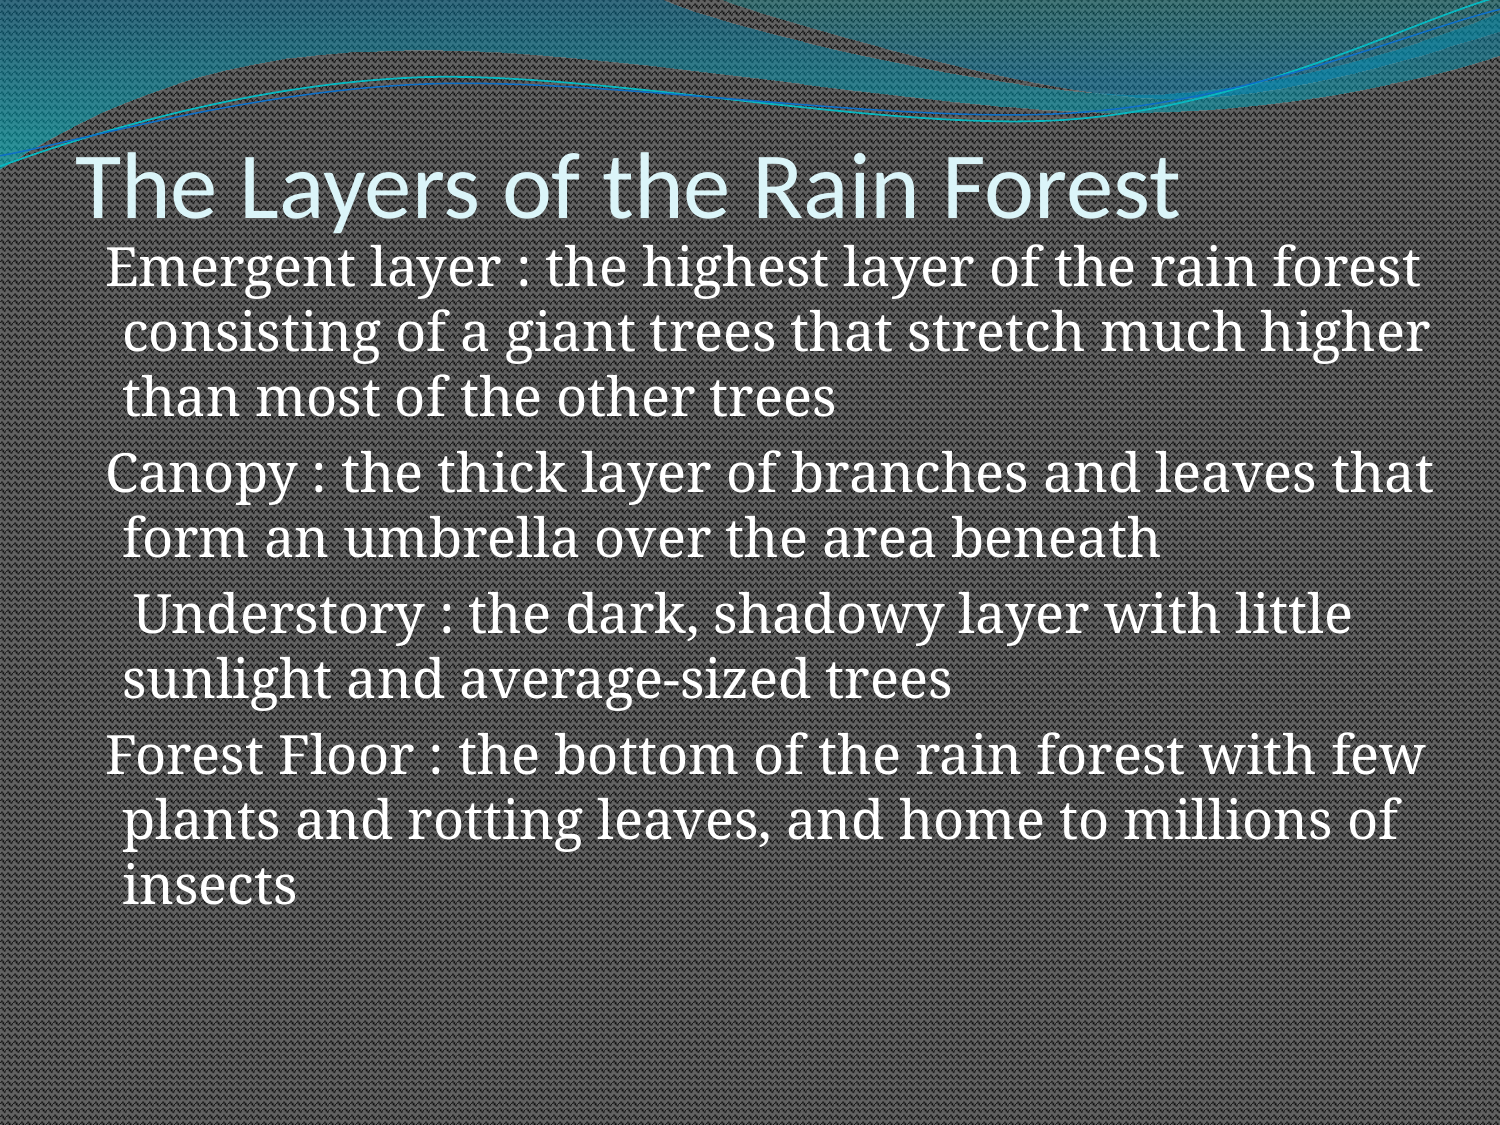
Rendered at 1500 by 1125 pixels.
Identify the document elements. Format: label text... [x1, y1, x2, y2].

title The Layers of the Rain Forest [75, 115, 1425, 224]
list Emergent layer : the highest layer of the rain forest consisting of a giant trees that stretch much higher than most of the other trees Canopy : the thick layer of branches and leaves that form an umbrella over the area beneath Understory : the dark, shadowy layer with little sunlight and average-sized trees Forest Floor : the bottom of the rain forest with few plants and rotting leaves, and home to millions of insects [62, 224, 1475, 1125]
